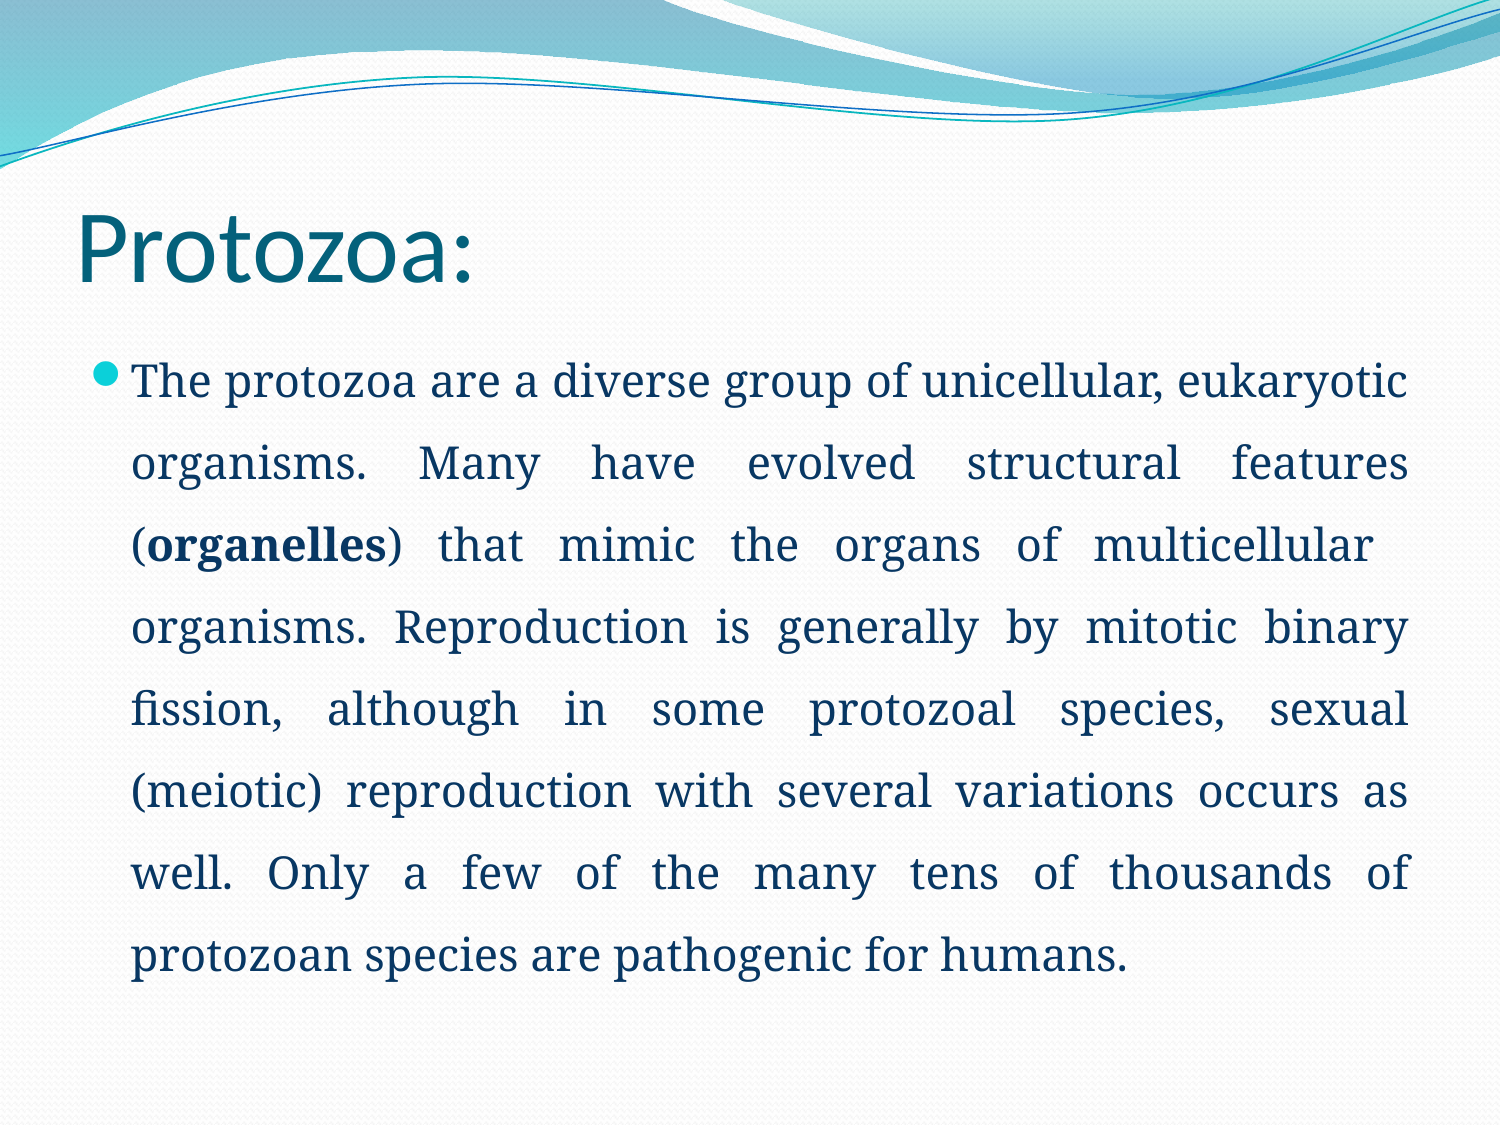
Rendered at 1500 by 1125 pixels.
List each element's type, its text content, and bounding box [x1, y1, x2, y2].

title Protozoa: [75, 115, 1425, 303]
list The protozoa are a diverse group of unicellular, eukaryotic organisms. Many have evolved structural features (organelles) that mimic the organs of multicellular organisms. Reproduction is generally by mitotic binary fission, although in some protozoal species, sexual (meiotic) reproduction with several variations occurs as well. Only a few of the many tens of thousands of protozoan species are pathogenic for humans. [75, 317, 1425, 1038]
